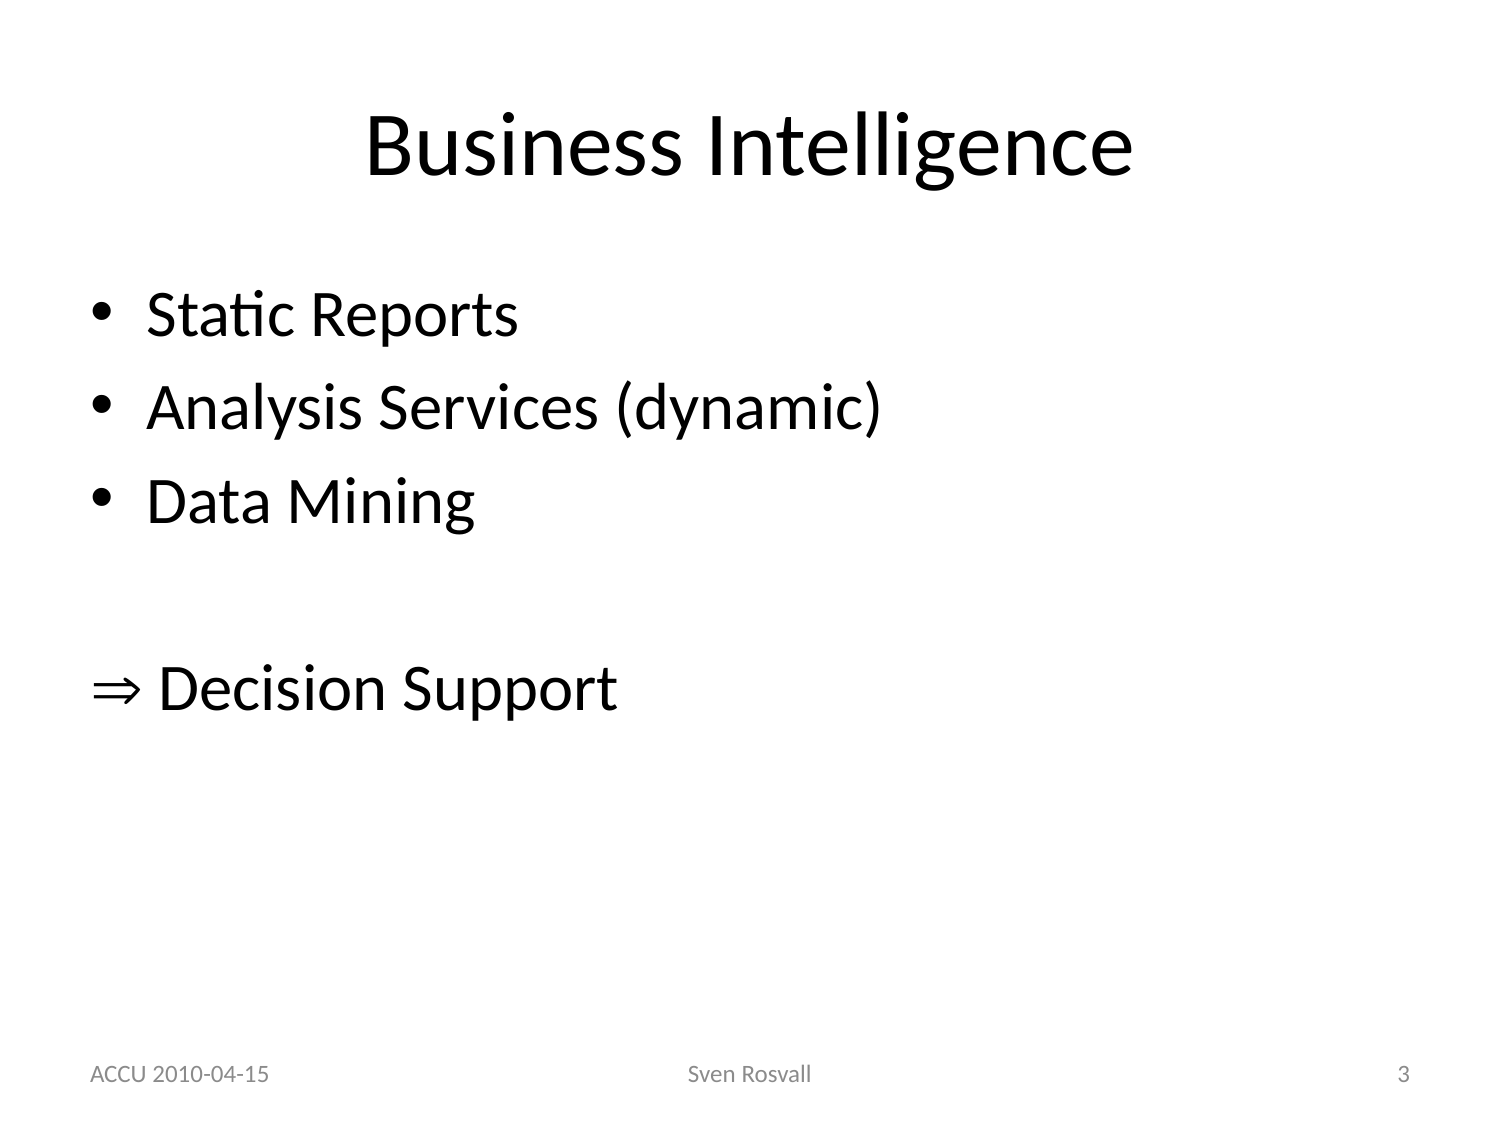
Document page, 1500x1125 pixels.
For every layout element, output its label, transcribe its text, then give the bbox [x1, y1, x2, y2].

title Business Intelligence [75, 45, 1425, 233]
footer Sven Rosvall [512, 1042, 988, 1103]
slide_number 3 [1074, 1042, 1425, 1103]
list Static Reports Analysis Services (dynamic) Data Mining  Decision Support [75, 262, 1425, 1005]
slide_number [75, 1042, 425, 1103]
